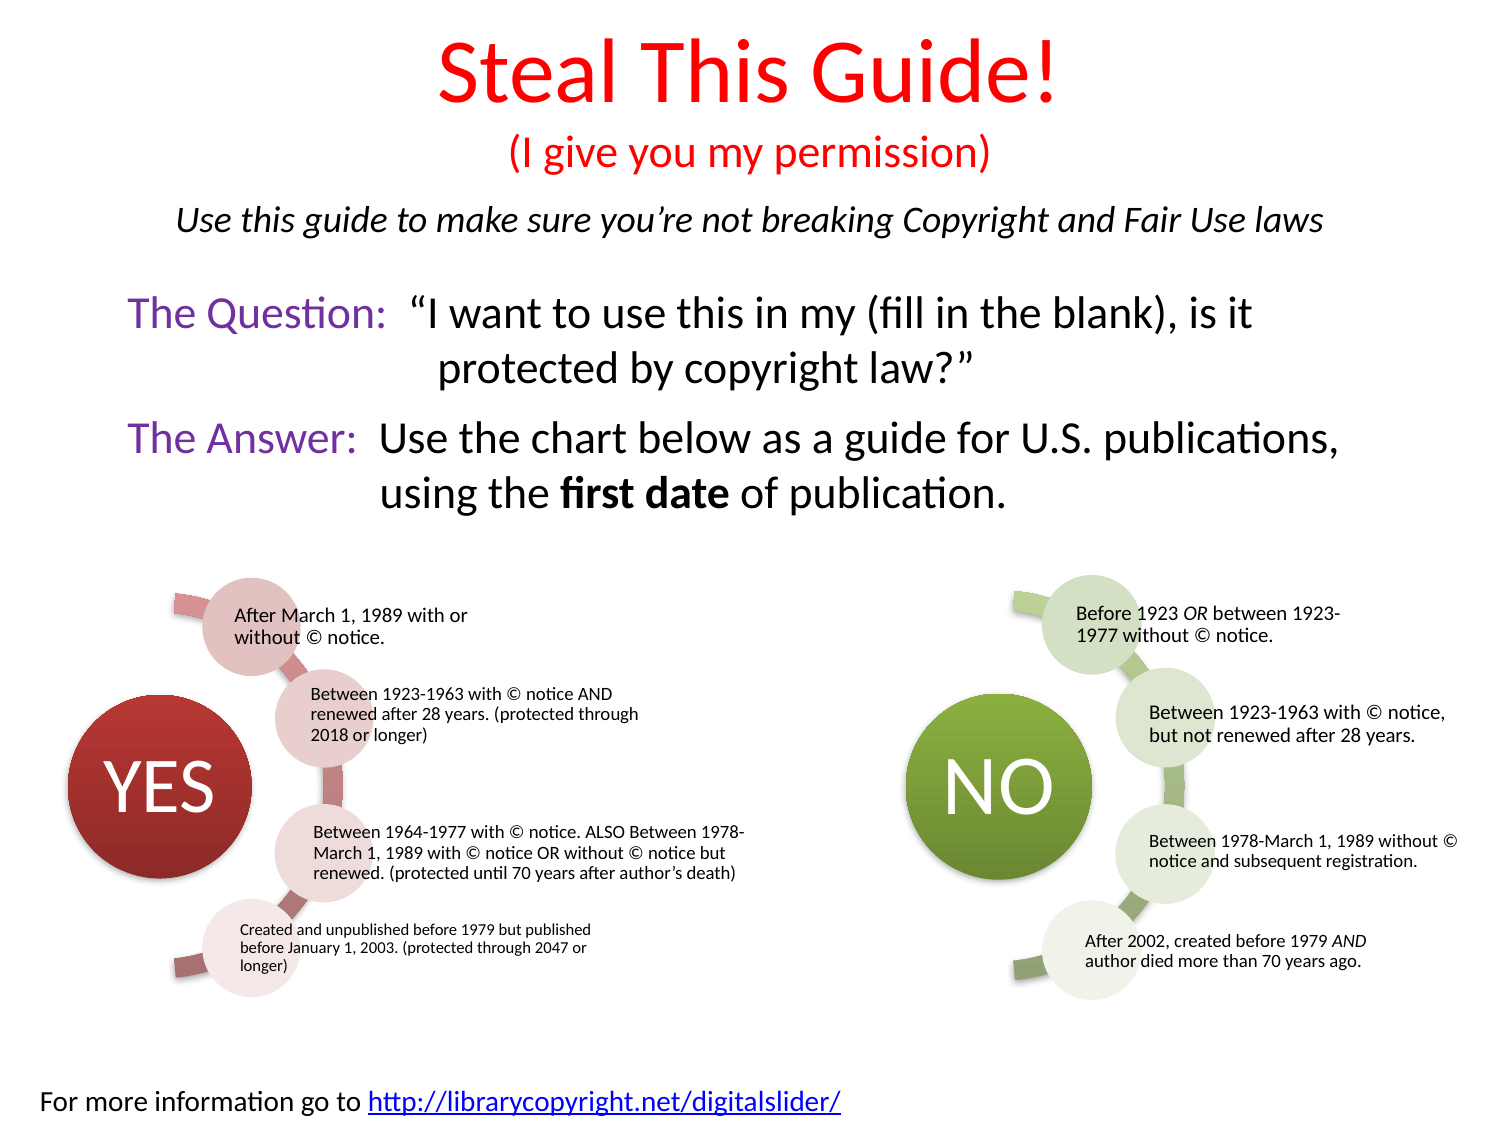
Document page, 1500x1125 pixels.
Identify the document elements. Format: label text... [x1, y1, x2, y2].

text_box For more information go to http://librarycopyright.net/digitalslider/ [24, 1074, 1488, 1125]
text_box Use this guide to make sure you’re not breaking Copyright and Fair Use laws [112, 187, 1388, 248]
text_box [637, 574, 1500, 1001]
text_box The Question: “I want to use this in my (fill in the blank), is it protected by copyright law?” [112, 274, 1388, 399]
title Steal This Guide! (I give you my permission) [75, 0, 1425, 188]
text_box The Answer: Use the chart below as a guide for U.S. publications, using the first date of publication. [112, 399, 1388, 525]
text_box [0, 587, 813, 1008]
